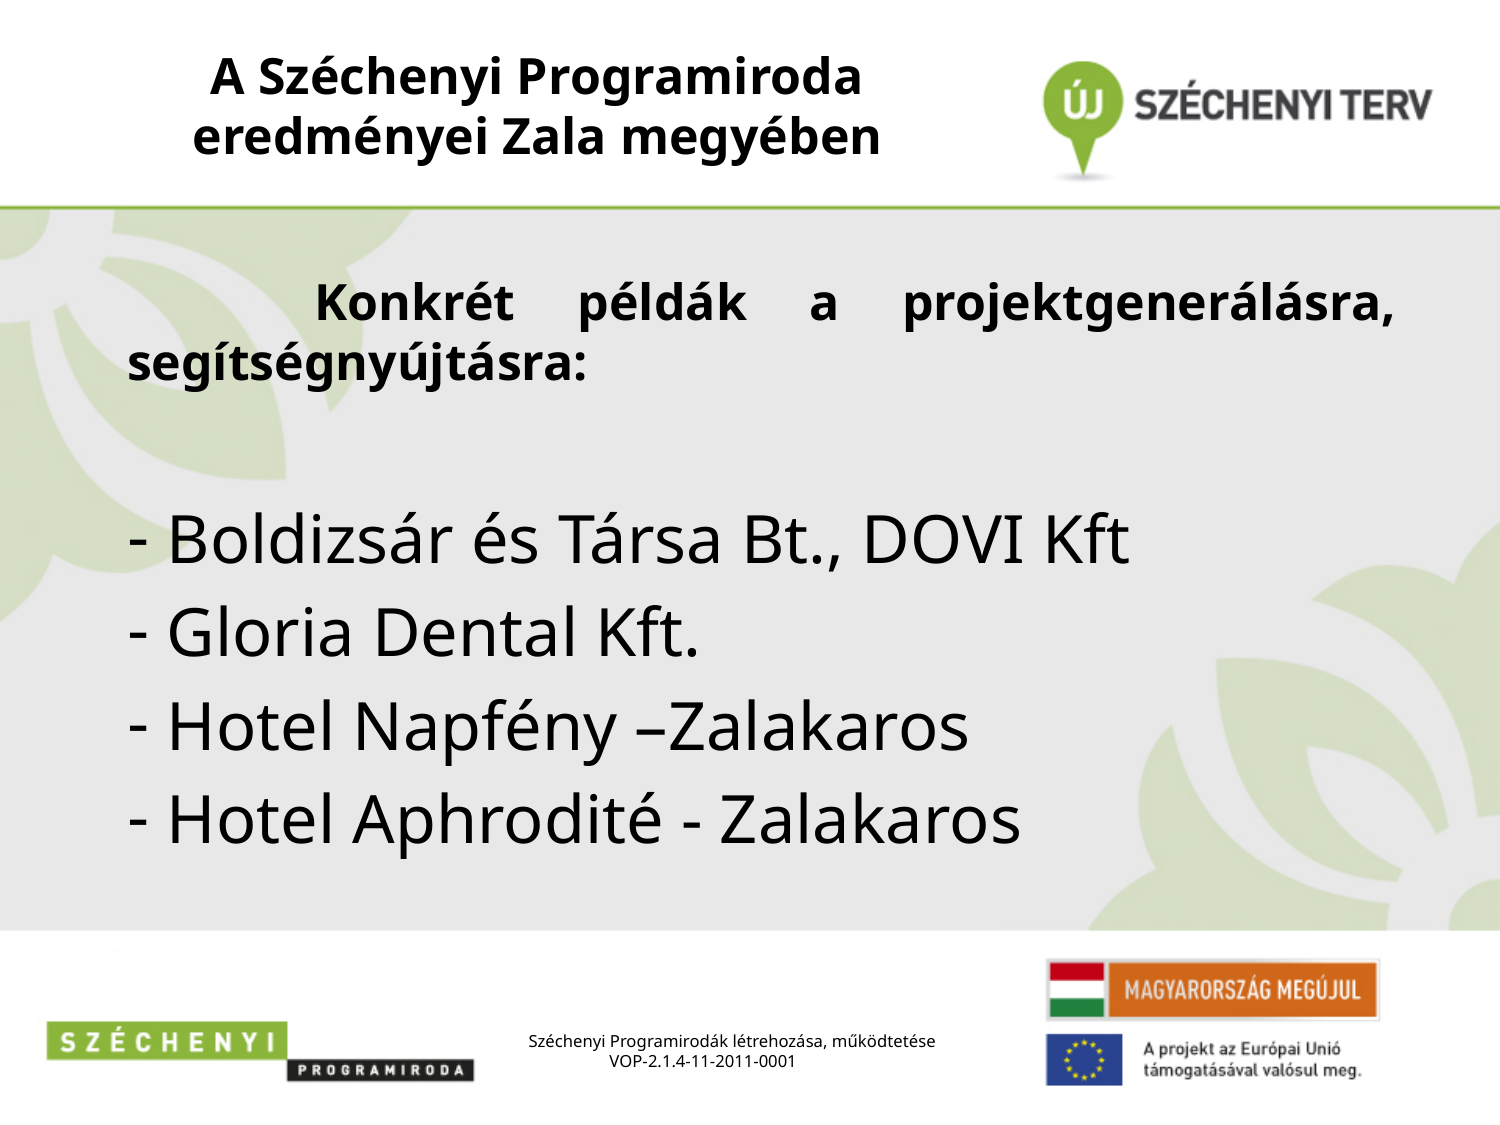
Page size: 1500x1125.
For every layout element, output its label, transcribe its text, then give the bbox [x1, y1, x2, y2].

text_box Széchenyi Programirodák létrehozása, működtetése VOP-2.1.4-11-2011-0001 [513, 1023, 999, 1124]
picture [0, 0, 1500, 1125]
list Konkrét példák a projektgenerálásra, segítségnyújtásra: Boldizsár és Társa Bt., DOVI Kft Gloria Dental Kft. Hotel Napfény –Zalakaros Hotel Aphrodité - Zalakaros [112, 262, 1412, 929]
title A Széchenyi Programiroda eredményei Zala megyében [41, 0, 1034, 209]
